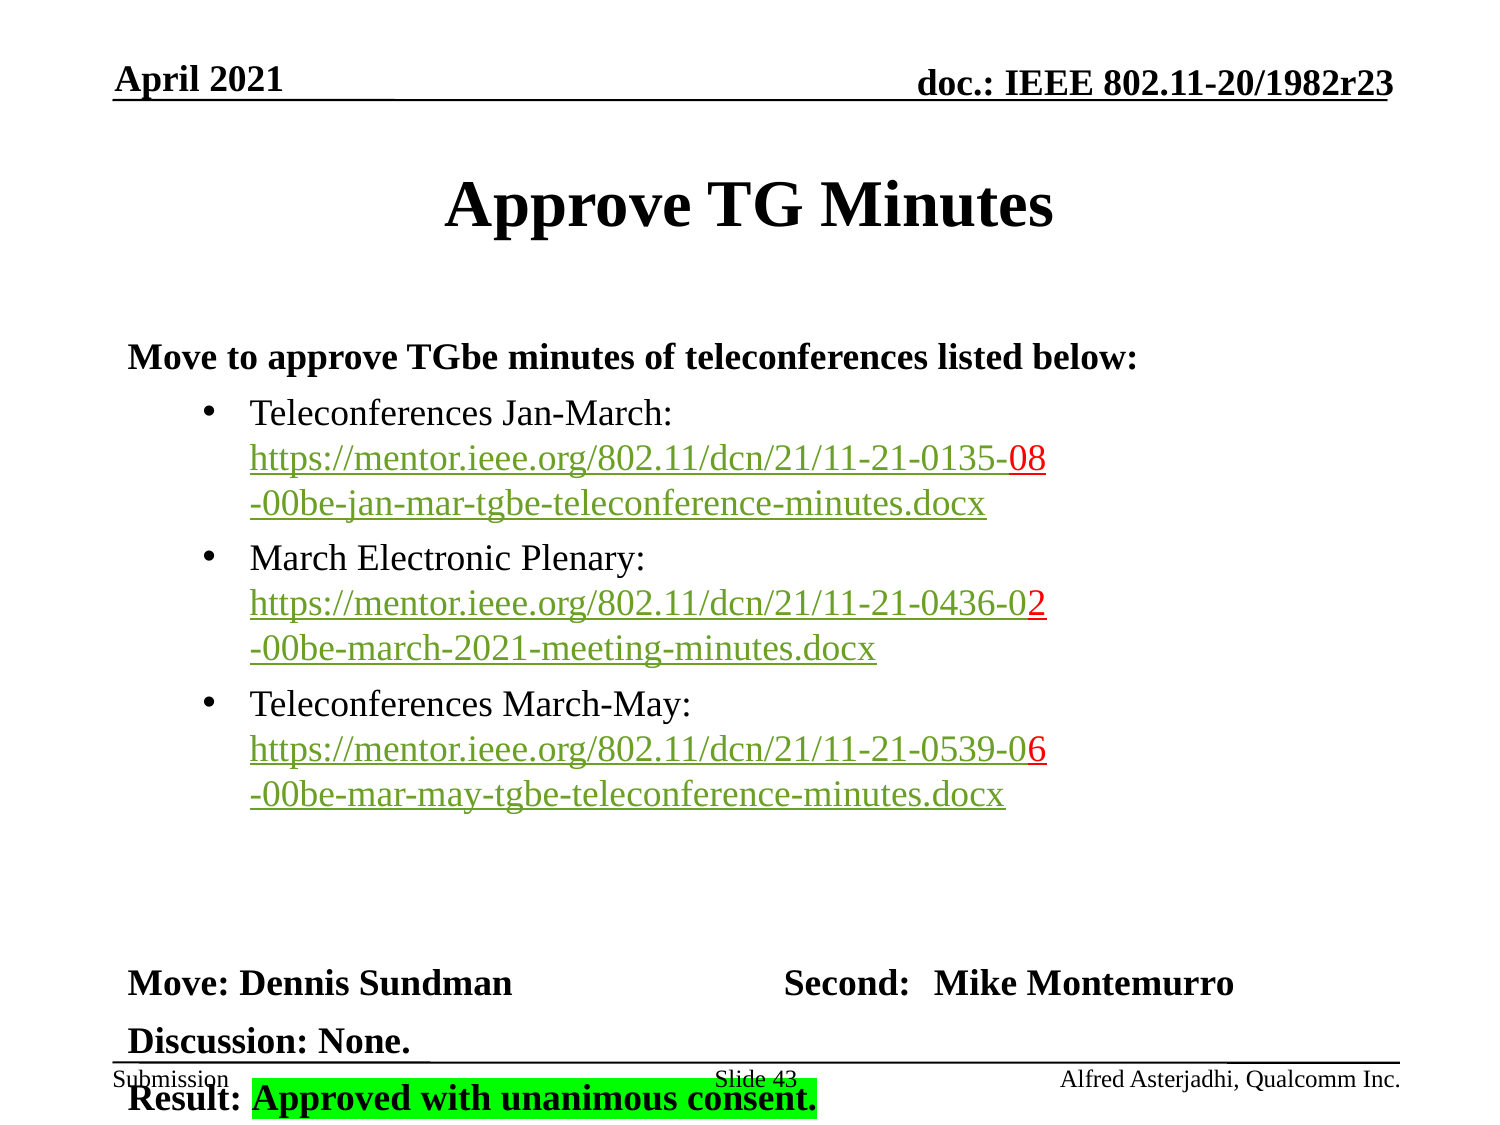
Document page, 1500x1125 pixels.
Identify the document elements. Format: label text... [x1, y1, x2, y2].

slide_number Slide 43 [712, 1061, 800, 1123]
footer Alfred Asterjadhi, Qualcomm Inc. [878, 1061, 1402, 1093]
list Move to approve TGbe minutes of teleconferences listed below: Teleconferences Jan-March: https://mentor.ieee.org/802.11/dcn/21/11-21-0135-08-00be-jan-mar-tgbe-teleconference-minutes.docx March Electronic Plenary: https://mentor.ieee.org/802.11/dcn/21/11-21-0436-02-00be-march-2021-meeting-minutes.docx Teleconferences March-May: https://mentor.ieee.org/802.11/dcn/21/11-21-0539-06-00be-mar-may-tgbe-teleconference-minutes.docx Move: Dennis Sundman Second: Mike Montemurro Discussion: None. Result: Approved with unanimous consent. [112, 324, 1388, 1000]
title Approve TG Minutes [112, 112, 1388, 288]
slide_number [114, 54, 423, 100]
